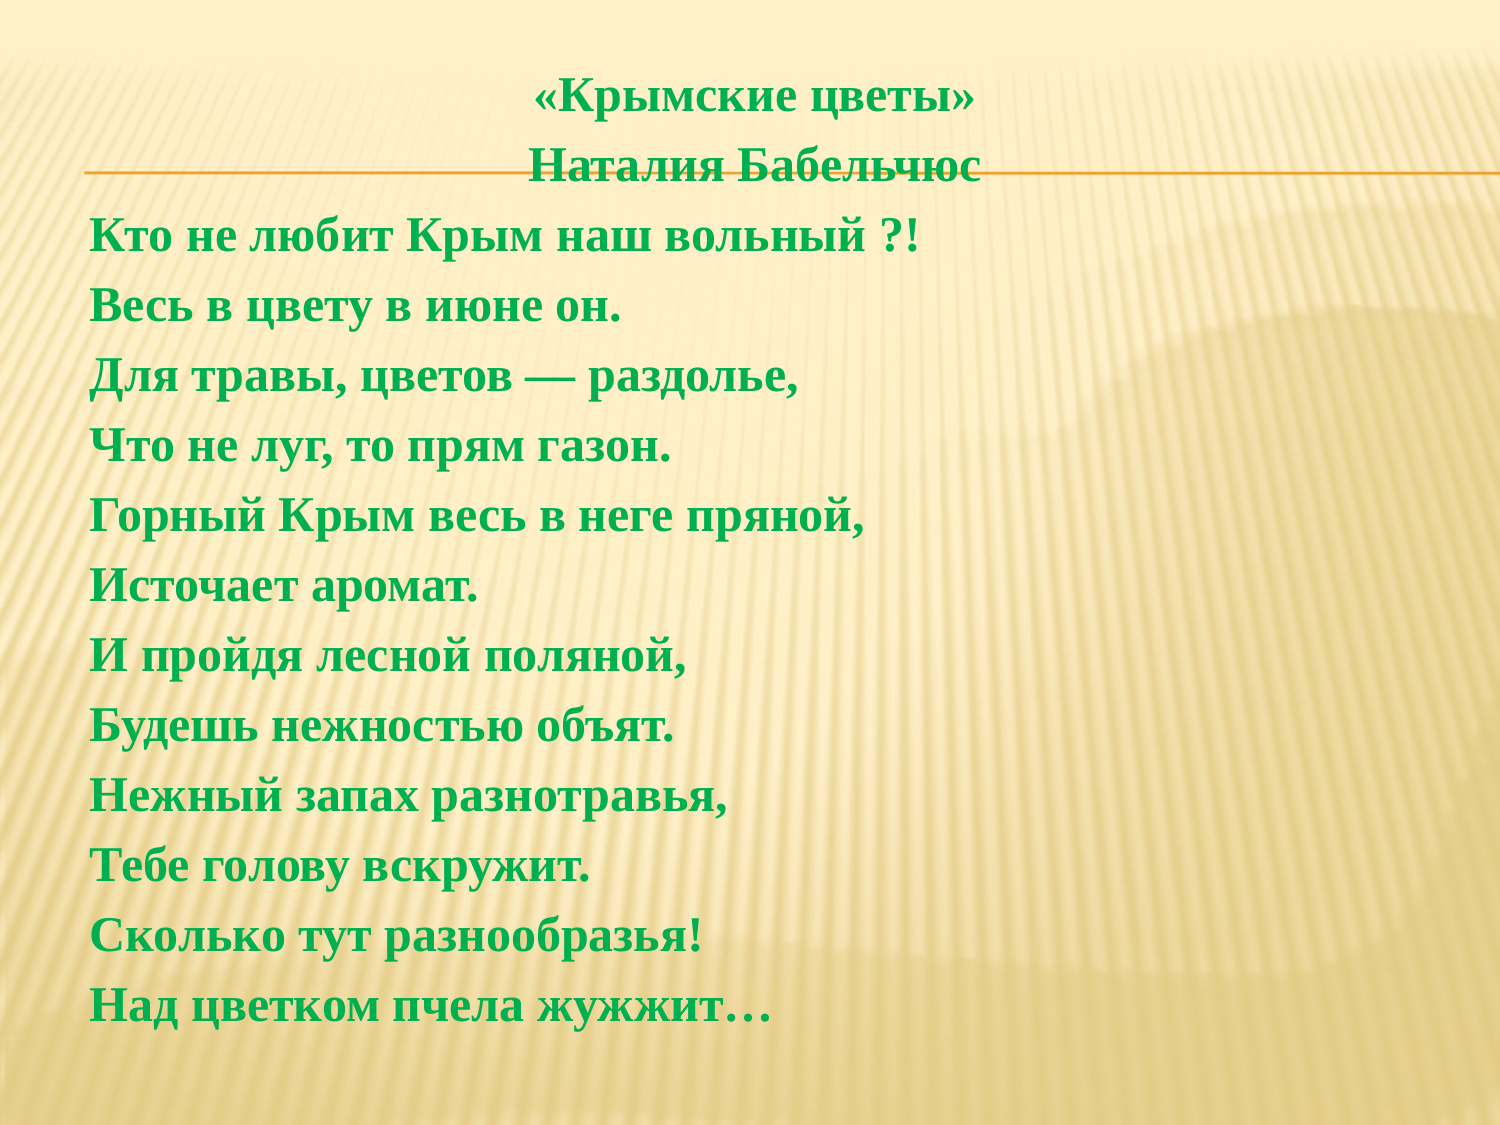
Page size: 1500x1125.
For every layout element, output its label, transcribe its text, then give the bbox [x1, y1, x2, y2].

list «Крымские цветы» Наталия Бабельчюс Кто не любит Крым наш вольный ?! Весь в цвету в июне он. Для травы, цветов — раздолье, Что не луг, то прям газон. Горный Крым весь в неге пряной, Источает аромат. И пройдя лесной поляной, Будешь нежностью объят. Нежный запах разнотравья, Тебе голову вскружит. Сколько тут разнообразья! Над цветком пчела жужжит… [75, 54, 1436, 1059]
